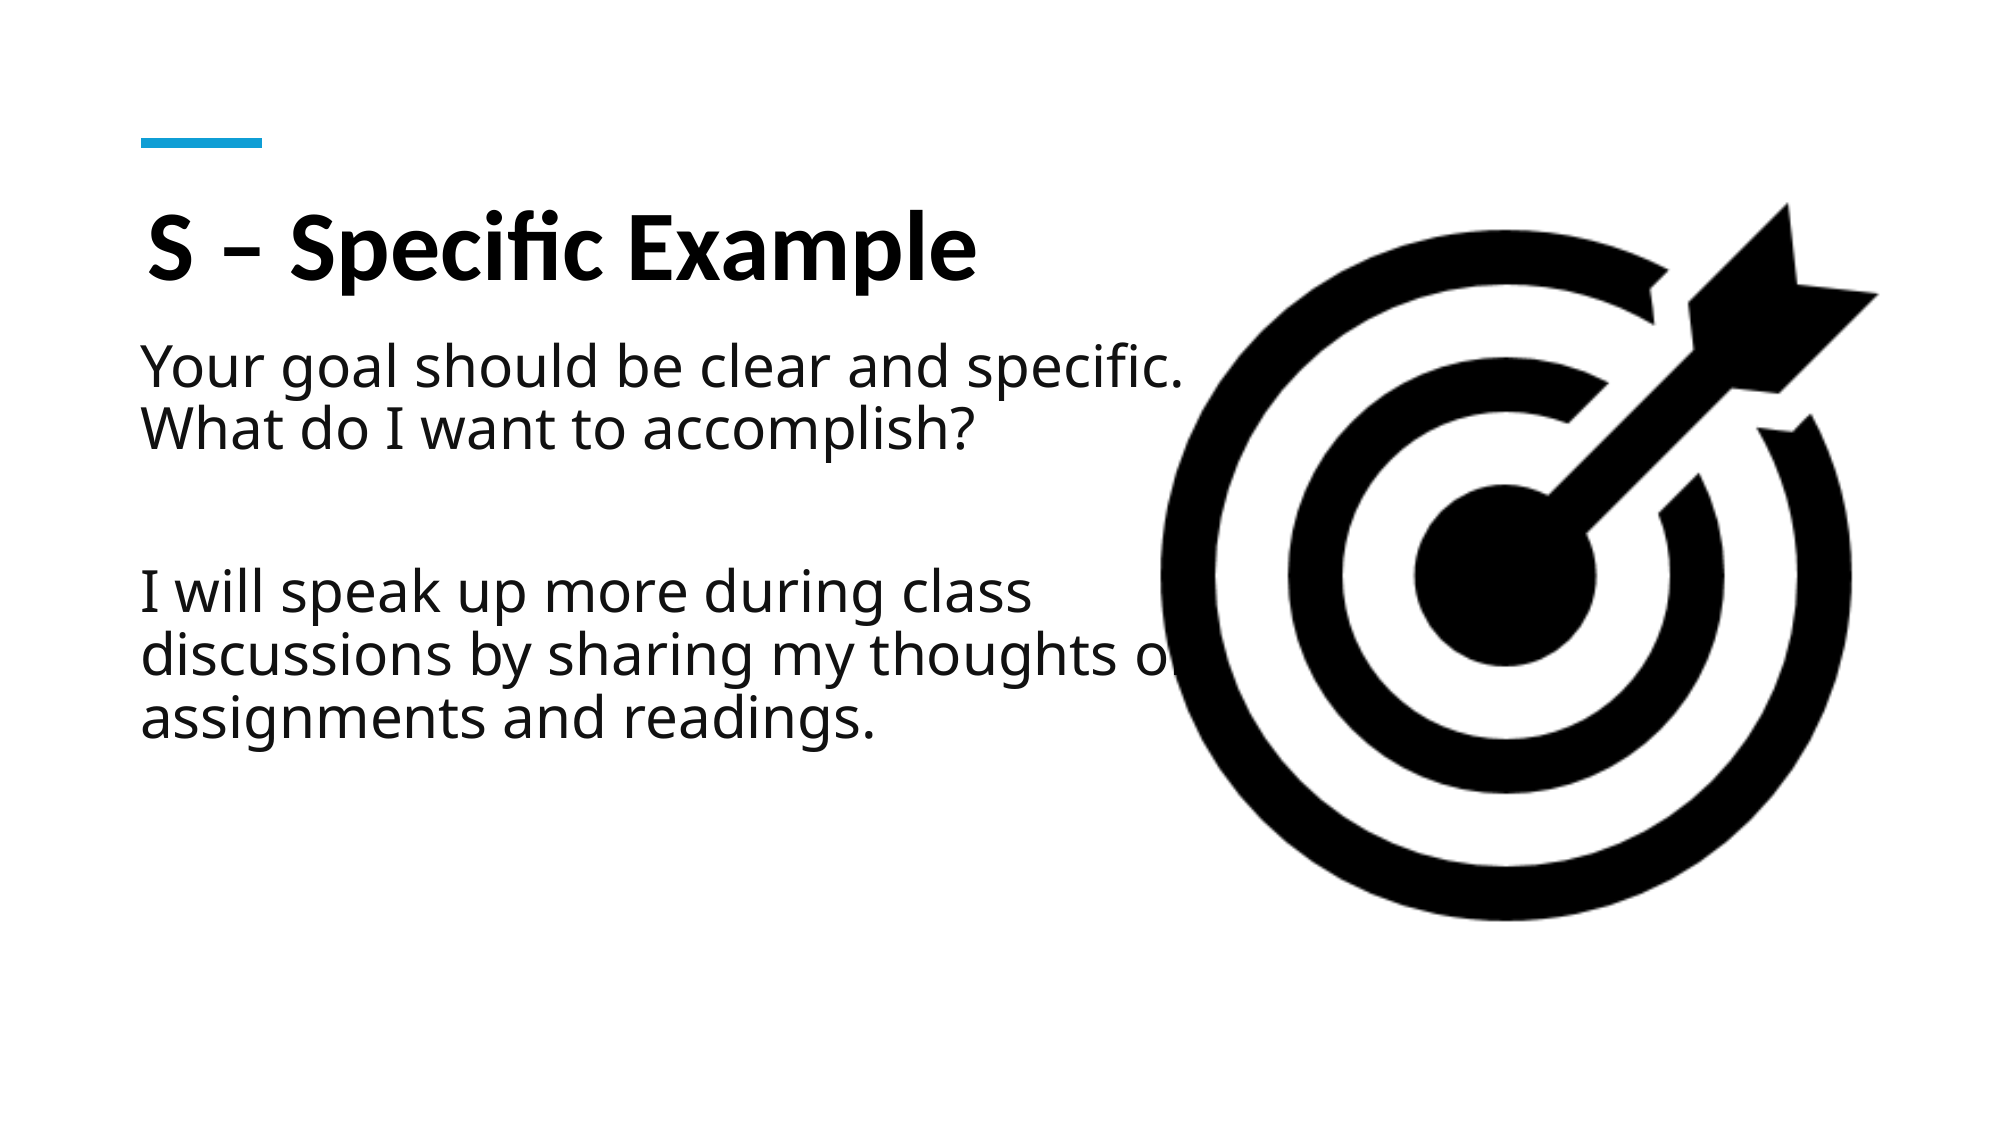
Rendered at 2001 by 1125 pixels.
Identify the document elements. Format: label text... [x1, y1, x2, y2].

list Your goal should be clear and specific. What do I want to accomplish? I will speak up more during class discussions by sharing my thoughts on assignments and readings. [124, 329, 1228, 1125]
picture [1083, 125, 1957, 1000]
title S – Specific Example [132, 186, 1083, 329]
